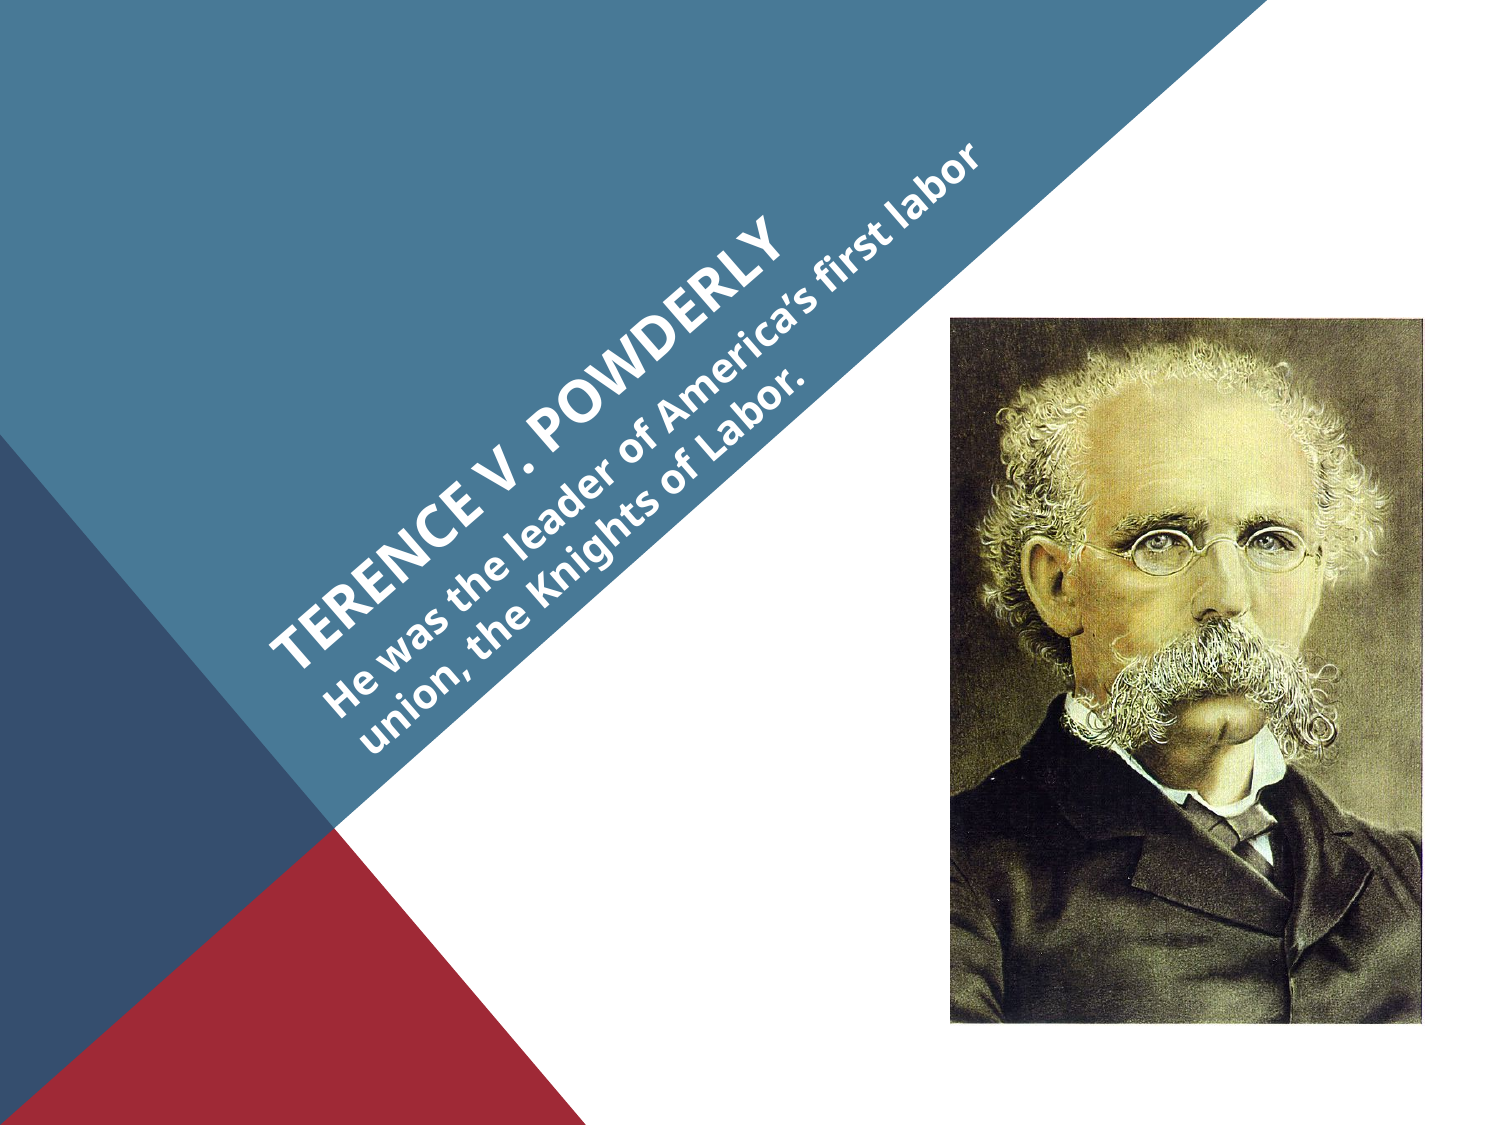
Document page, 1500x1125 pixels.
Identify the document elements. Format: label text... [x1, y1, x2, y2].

title Terence V. Powderly [174, 0, 938, 696]
list He was the leader of America’s first labor union, the Knights of Labor. [295, 70, 1081, 772]
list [949, 317, 1426, 1029]
